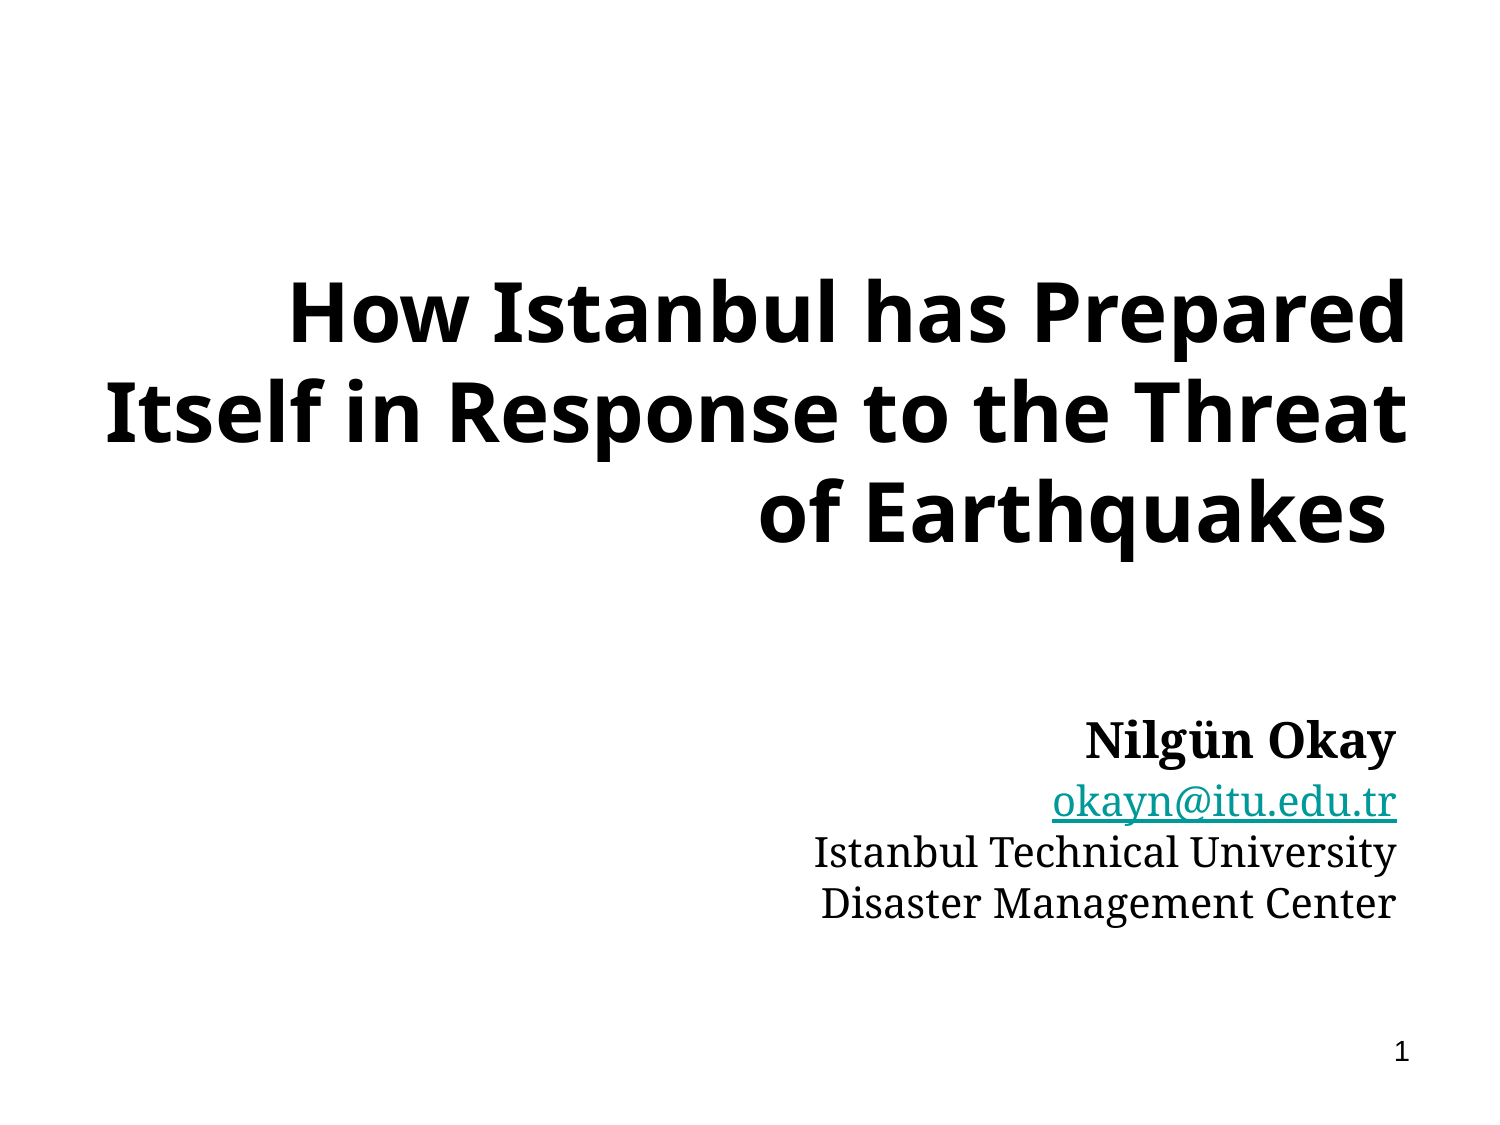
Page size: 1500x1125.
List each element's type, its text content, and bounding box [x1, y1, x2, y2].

text_box Nilgün Okay okayn@itu.edu.tr Istanbul Technical University Disaster Management Center [643, 700, 1412, 933]
title How Istanbul has Prepared Itself in Response to the Threat of Earthquakes [74, 315, 1426, 504]
slide_number 1 [1074, 1024, 1426, 1103]
